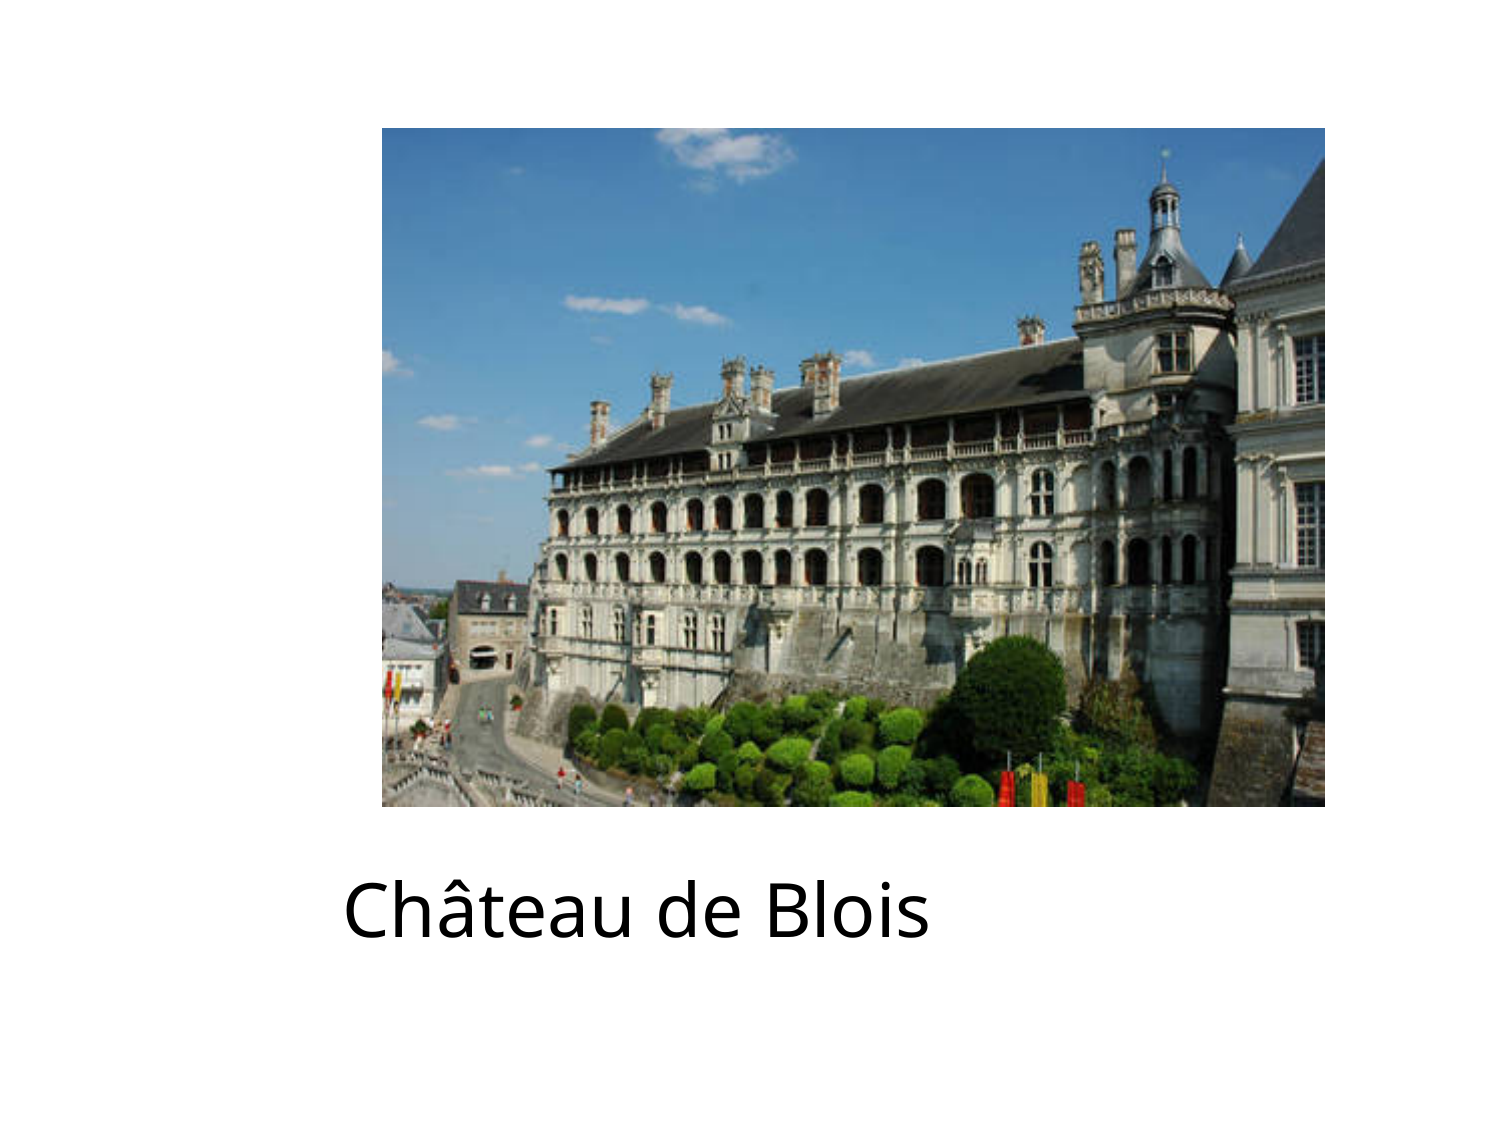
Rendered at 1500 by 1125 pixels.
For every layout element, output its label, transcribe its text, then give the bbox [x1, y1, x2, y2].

picture [382, 128, 1325, 807]
text_box Château de Blois [327, 855, 947, 961]
